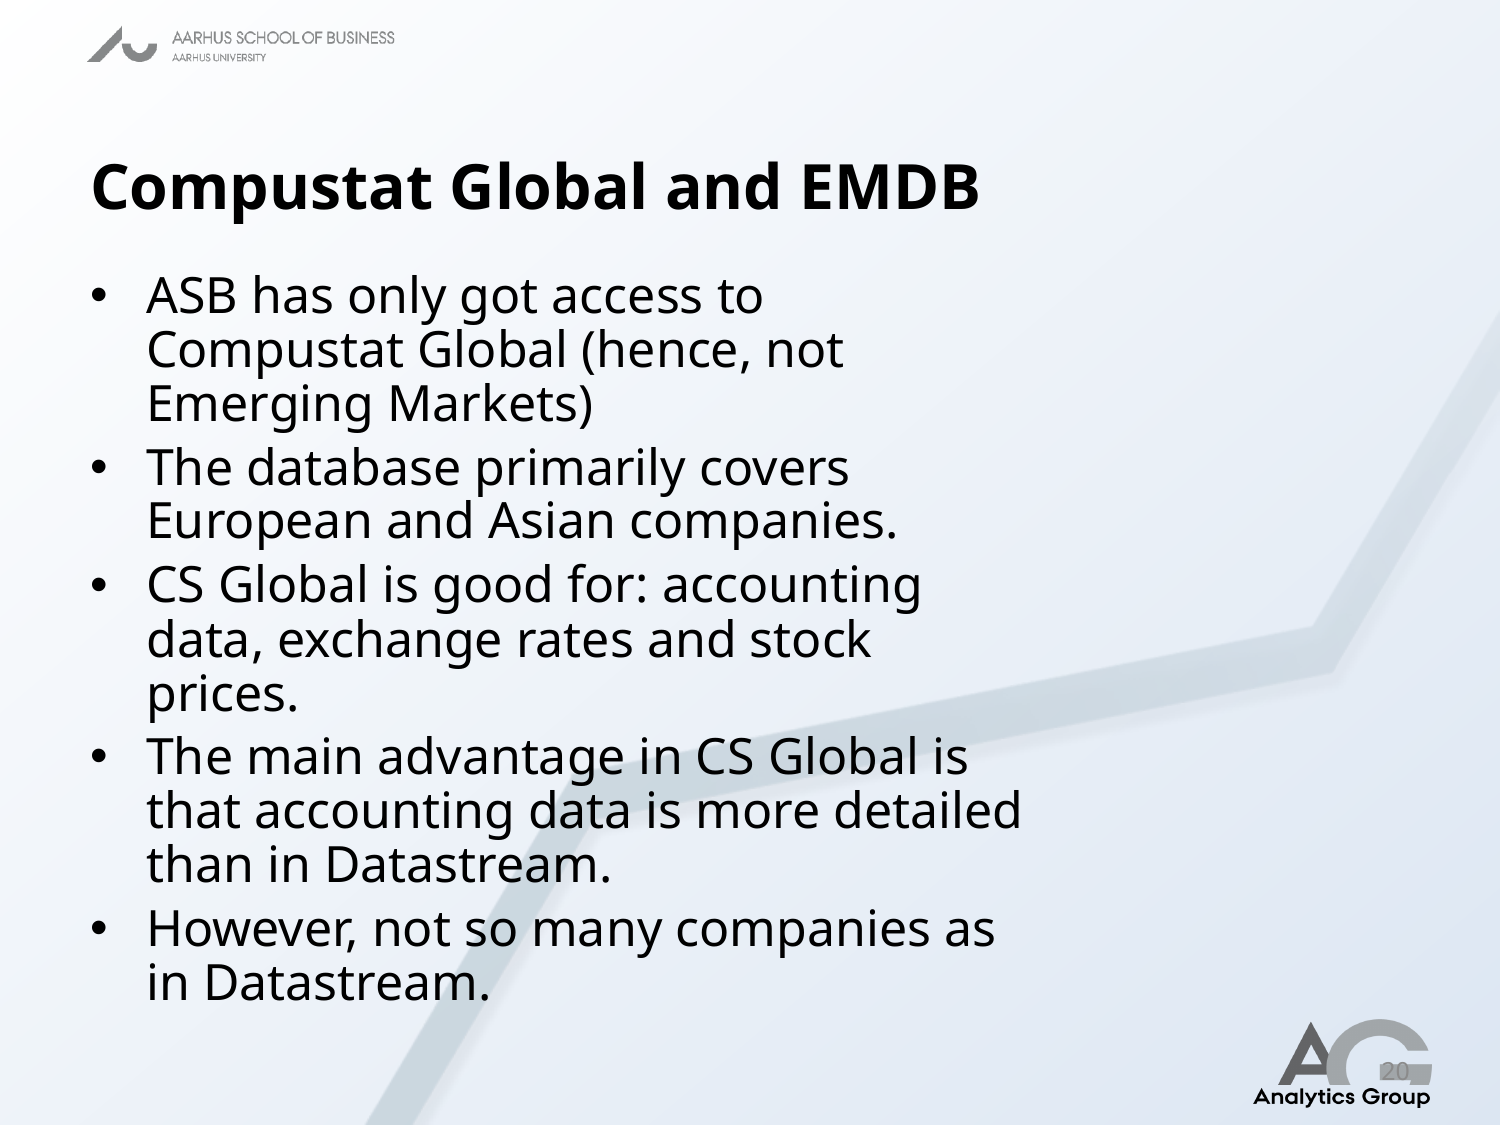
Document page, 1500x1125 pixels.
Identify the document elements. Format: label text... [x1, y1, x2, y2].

title Compustat Global and EMDB [75, 137, 1425, 233]
list ASB has only got access to Compustat Global (hence, not Emerging Markets) The database primarily covers European and Asian companies. CS Global is good for: accounting data, exchange rates and stock prices. The main advantage in CS Global is that accounting data is more detailed than in Datastream. However, not so many companies as in Datastream. [75, 262, 1046, 1005]
picture [82, 23, 399, 66]
slide_number 20 [1074, 1042, 1425, 1103]
